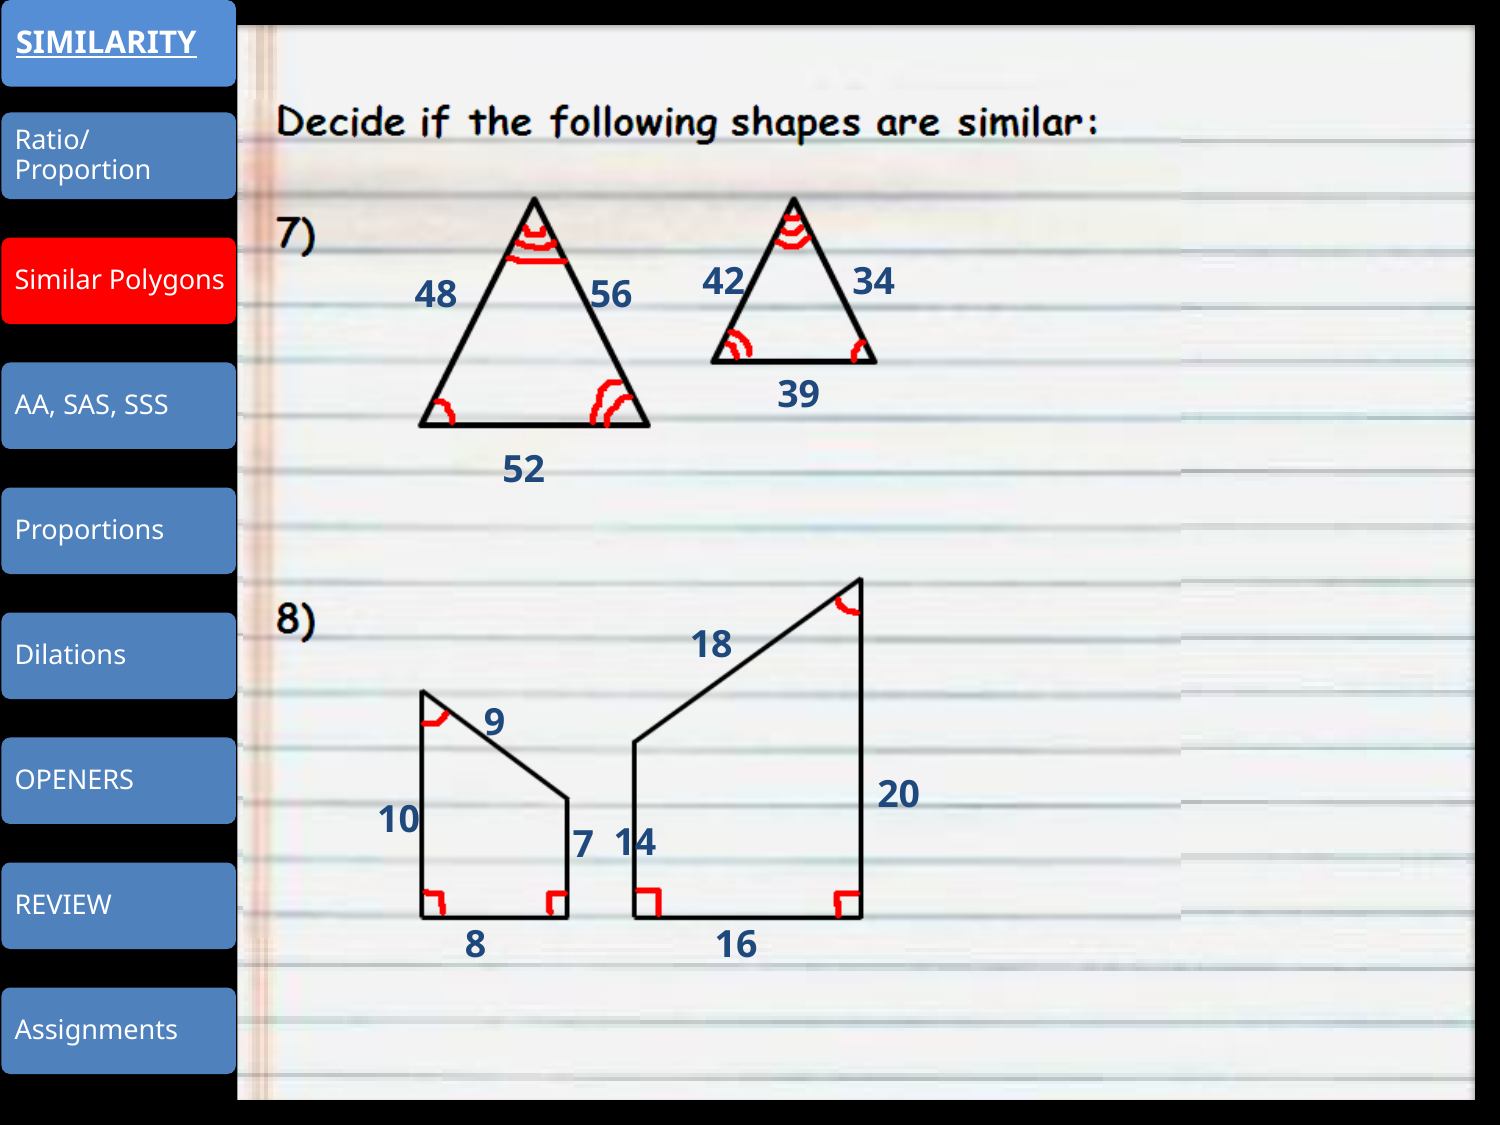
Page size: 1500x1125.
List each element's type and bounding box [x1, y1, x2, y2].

picture [243, 99, 1182, 938]
table_cell [238, 6, 243, 105]
table_cell [238, 103, 1185, 1125]
text_box [238, 0, 1500, 1125]
text_box [0, 0, 238, 1125]
